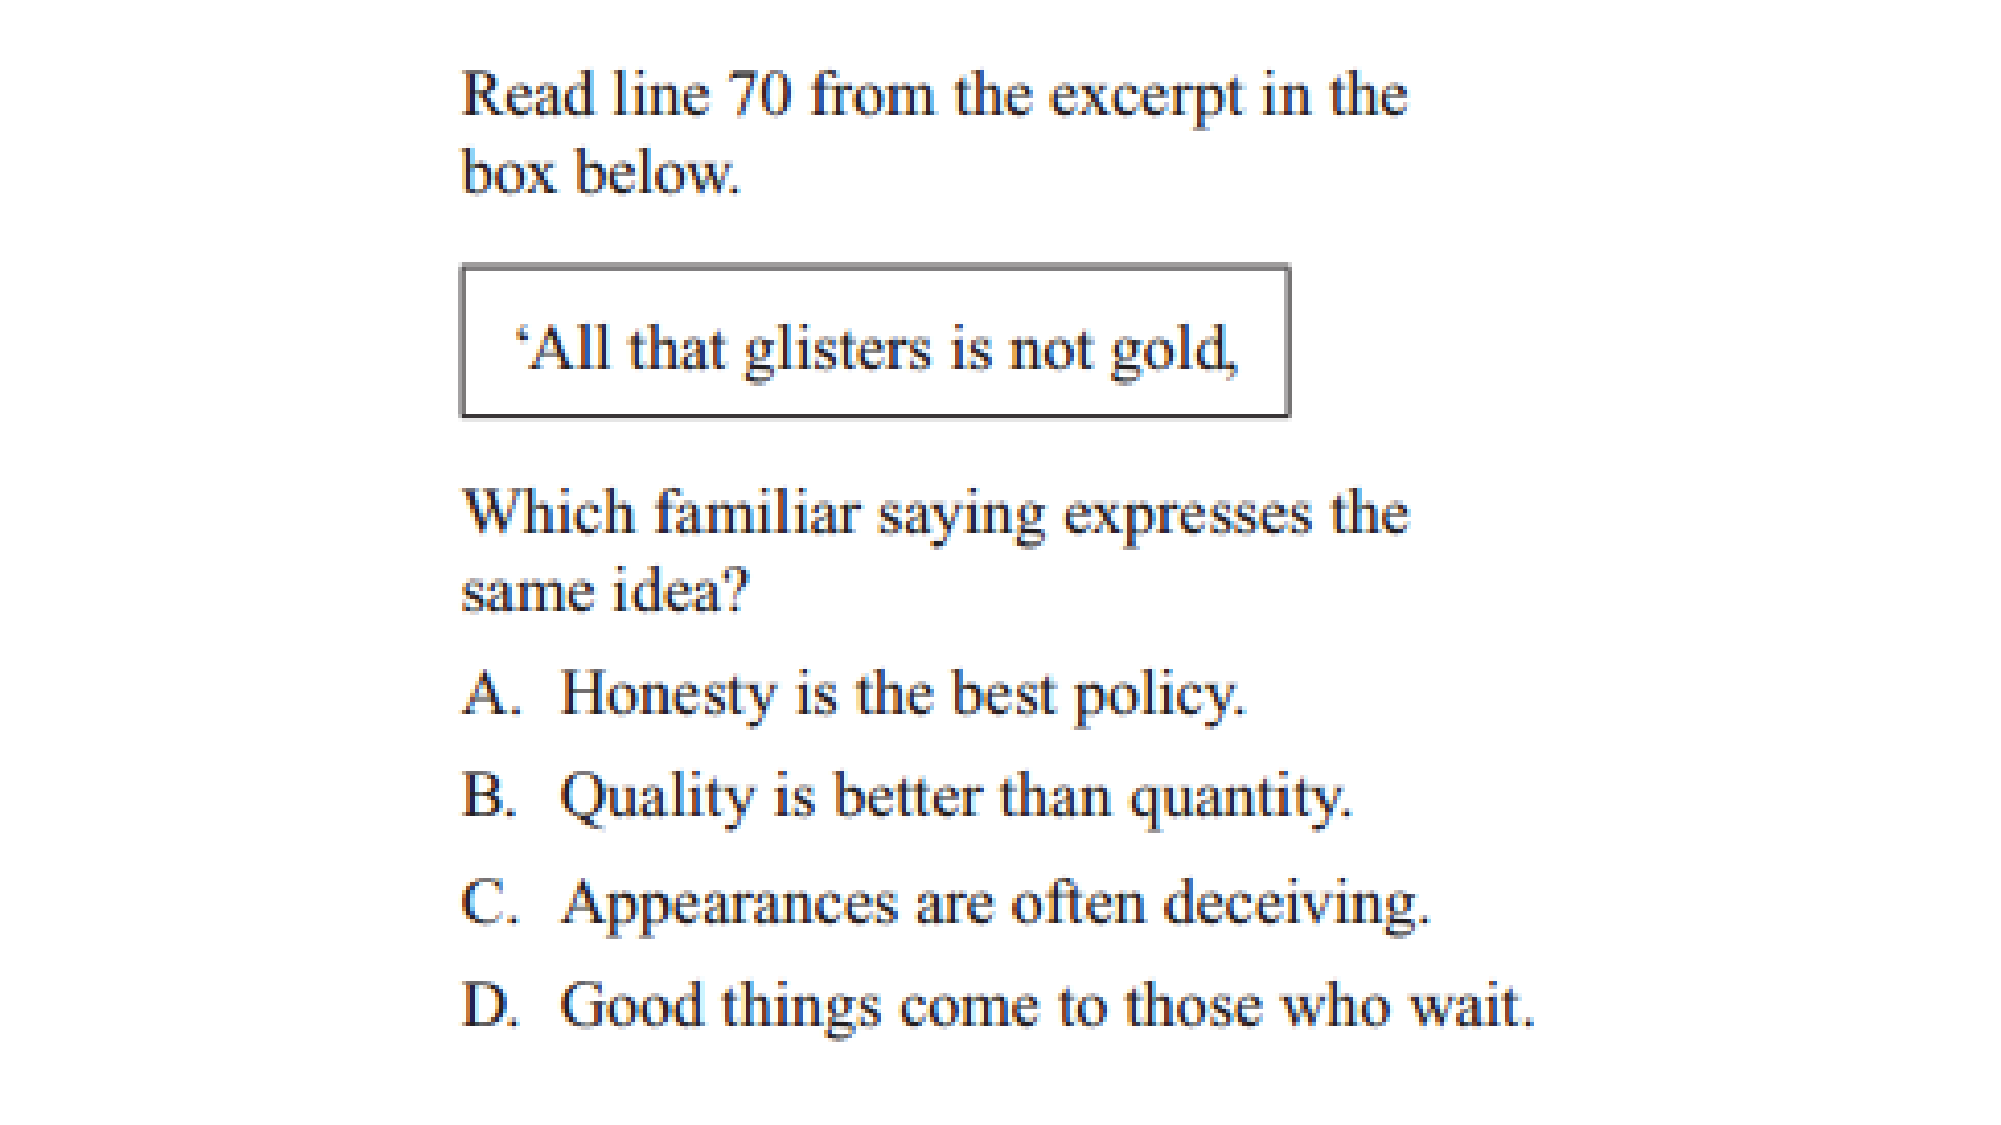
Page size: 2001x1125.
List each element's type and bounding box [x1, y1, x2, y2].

picture [434, 24, 1670, 1101]
